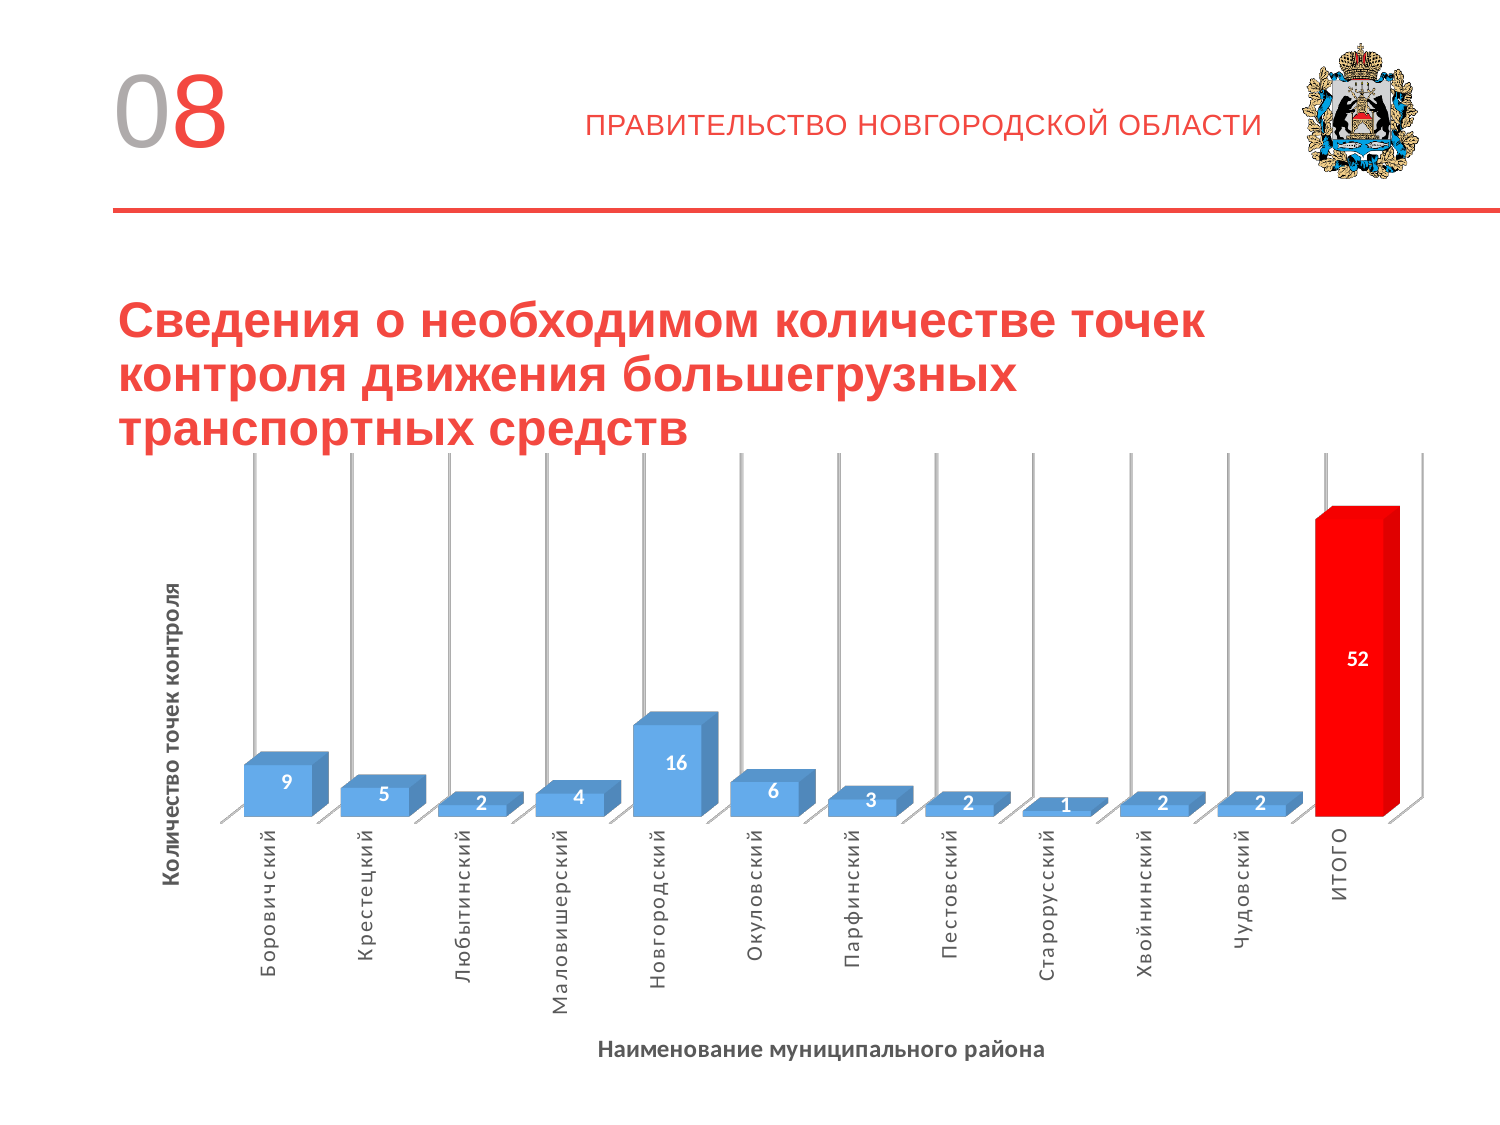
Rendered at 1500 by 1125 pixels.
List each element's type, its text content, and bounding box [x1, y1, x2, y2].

text_box Сведения о необходимом количестве точек контроля движения большегрузных транспортных средств [103, 287, 1377, 344]
picture [1302, 43, 1419, 179]
text_box 08 [98, 36, 312, 177]
text_box ПРАВИТЕЛЬСТВО НОВГОРОДСКОЙ ОБЛАСТИ [570, 102, 1302, 147]
chart [65, 344, 1481, 1125]
